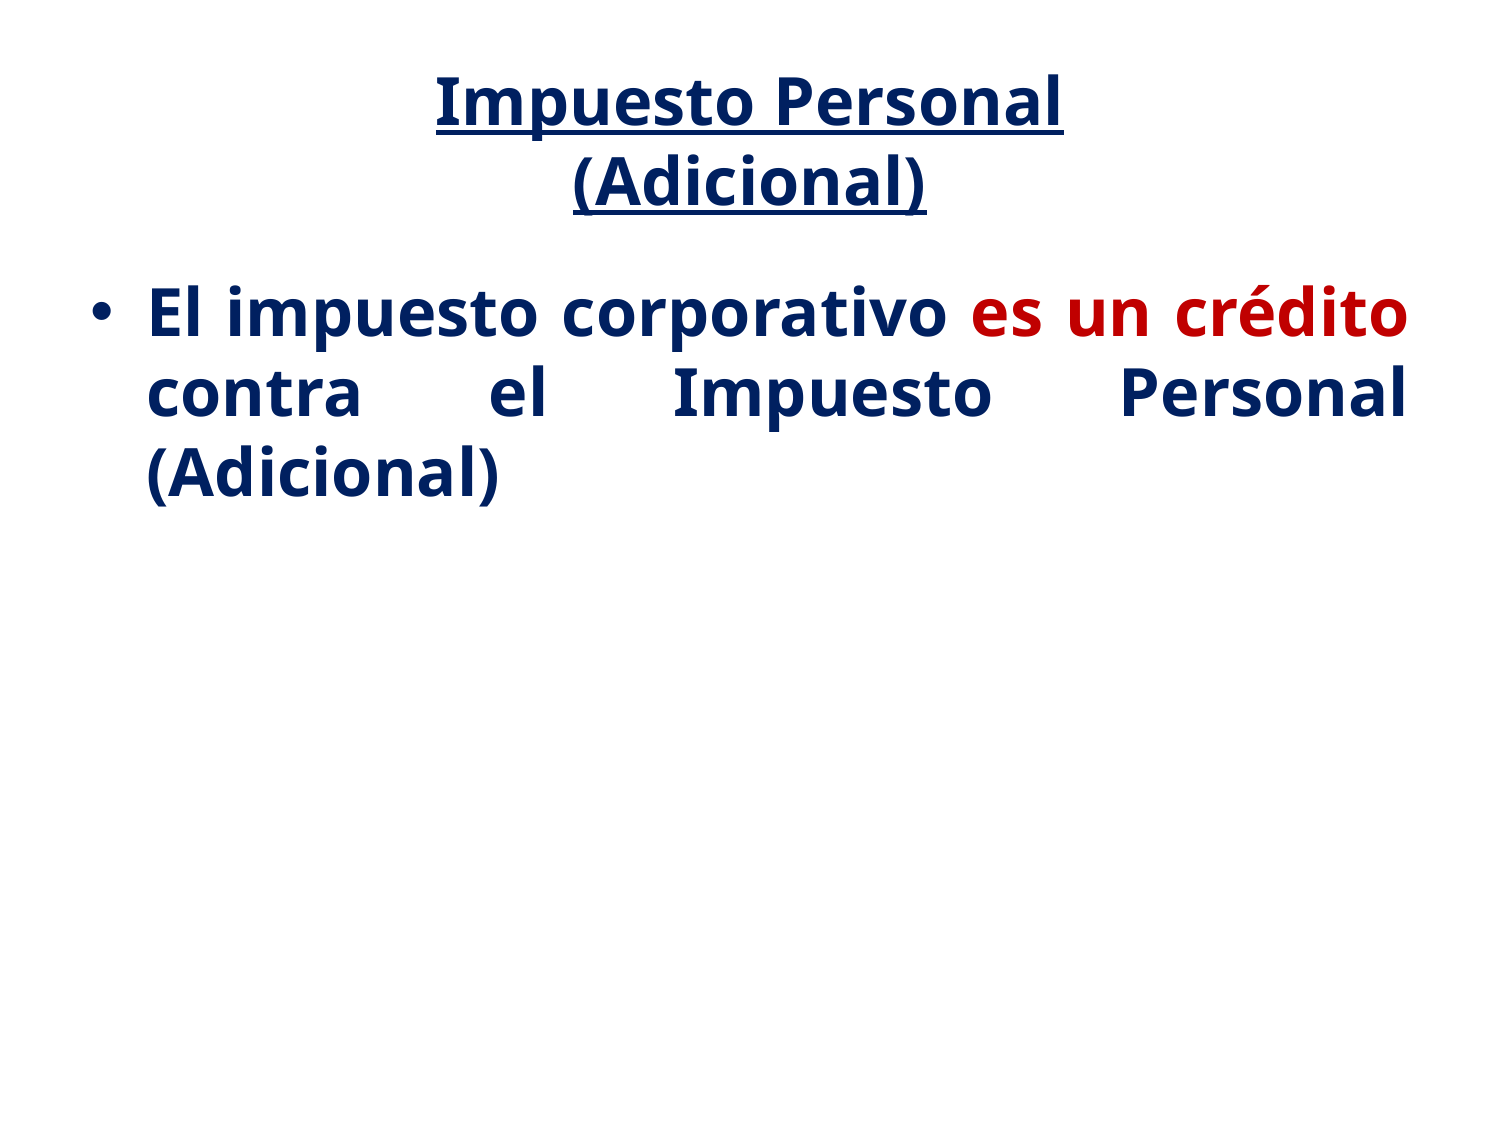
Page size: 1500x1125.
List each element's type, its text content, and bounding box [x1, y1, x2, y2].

list El impuesto corporativo es un crédito contra el Impuesto Personal (Adicional) [74, 262, 1426, 1006]
title Impuesto Personal (Adicional) [74, 44, 1426, 233]
